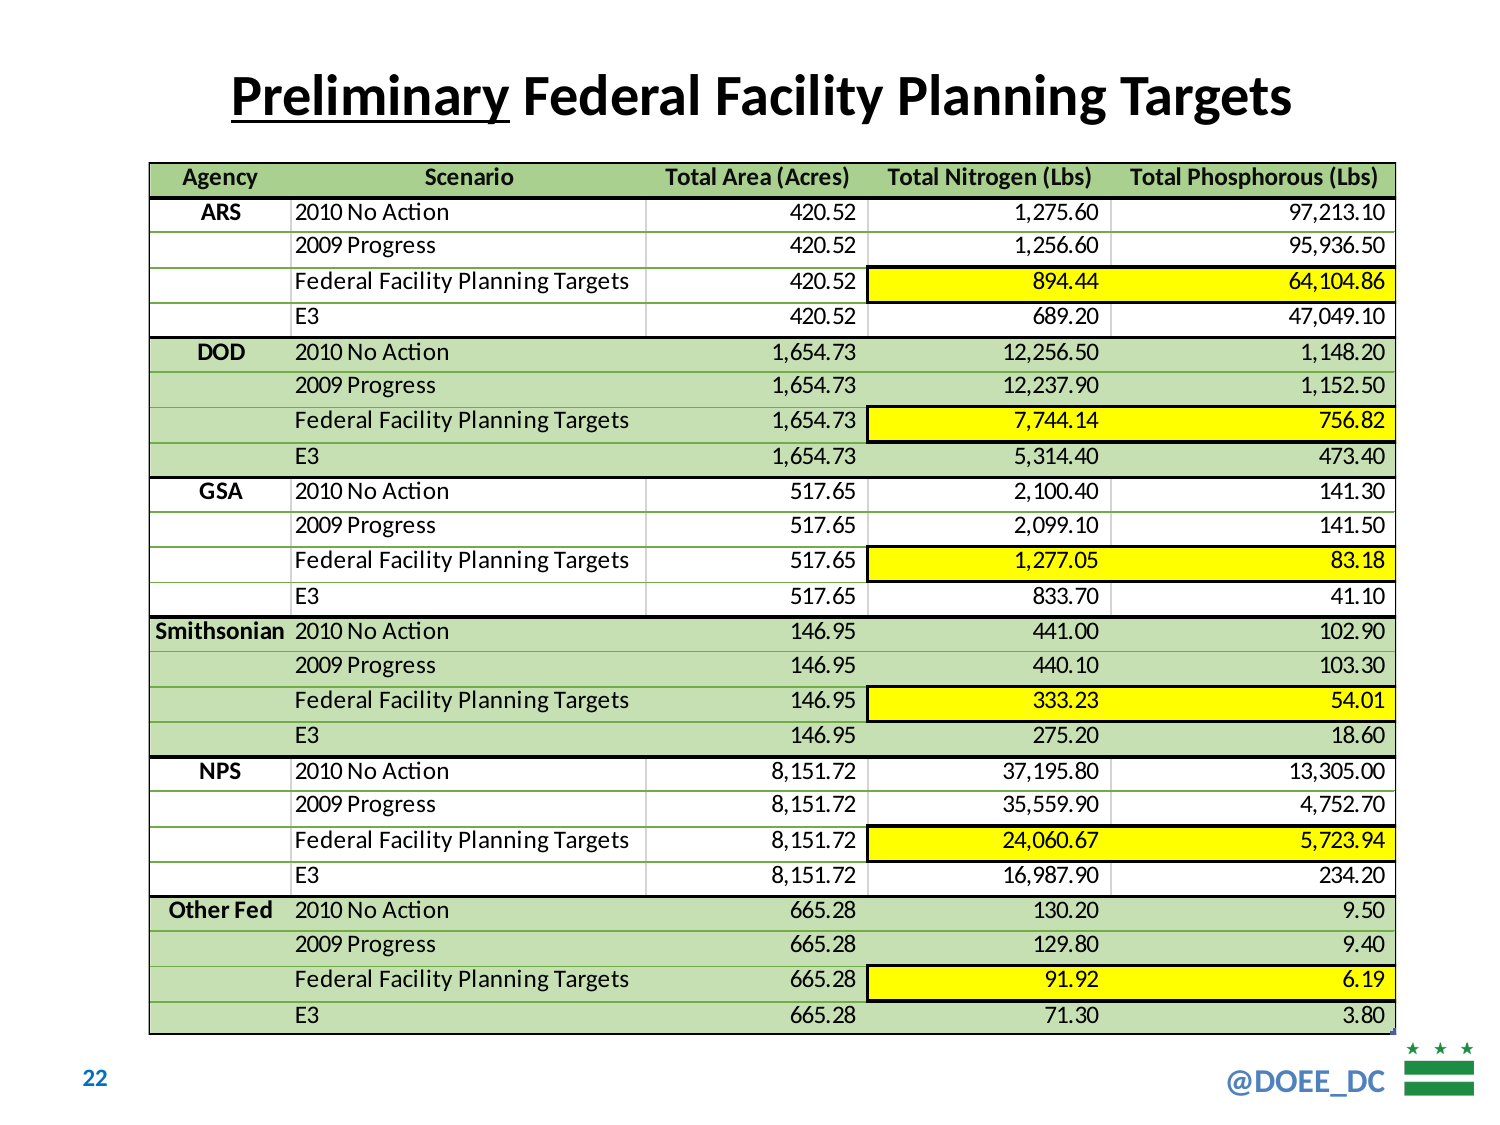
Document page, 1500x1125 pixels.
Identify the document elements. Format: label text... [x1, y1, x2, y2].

text_box 22 [67, 1046, 418, 1107]
text_box @DOEE_DC [1174, 1051, 1396, 1106]
picture [1399, 1036, 1477, 1101]
text_box Preliminary Federal Facility Planning Targets [137, 50, 1387, 135]
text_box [148, 162, 1399, 1037]
